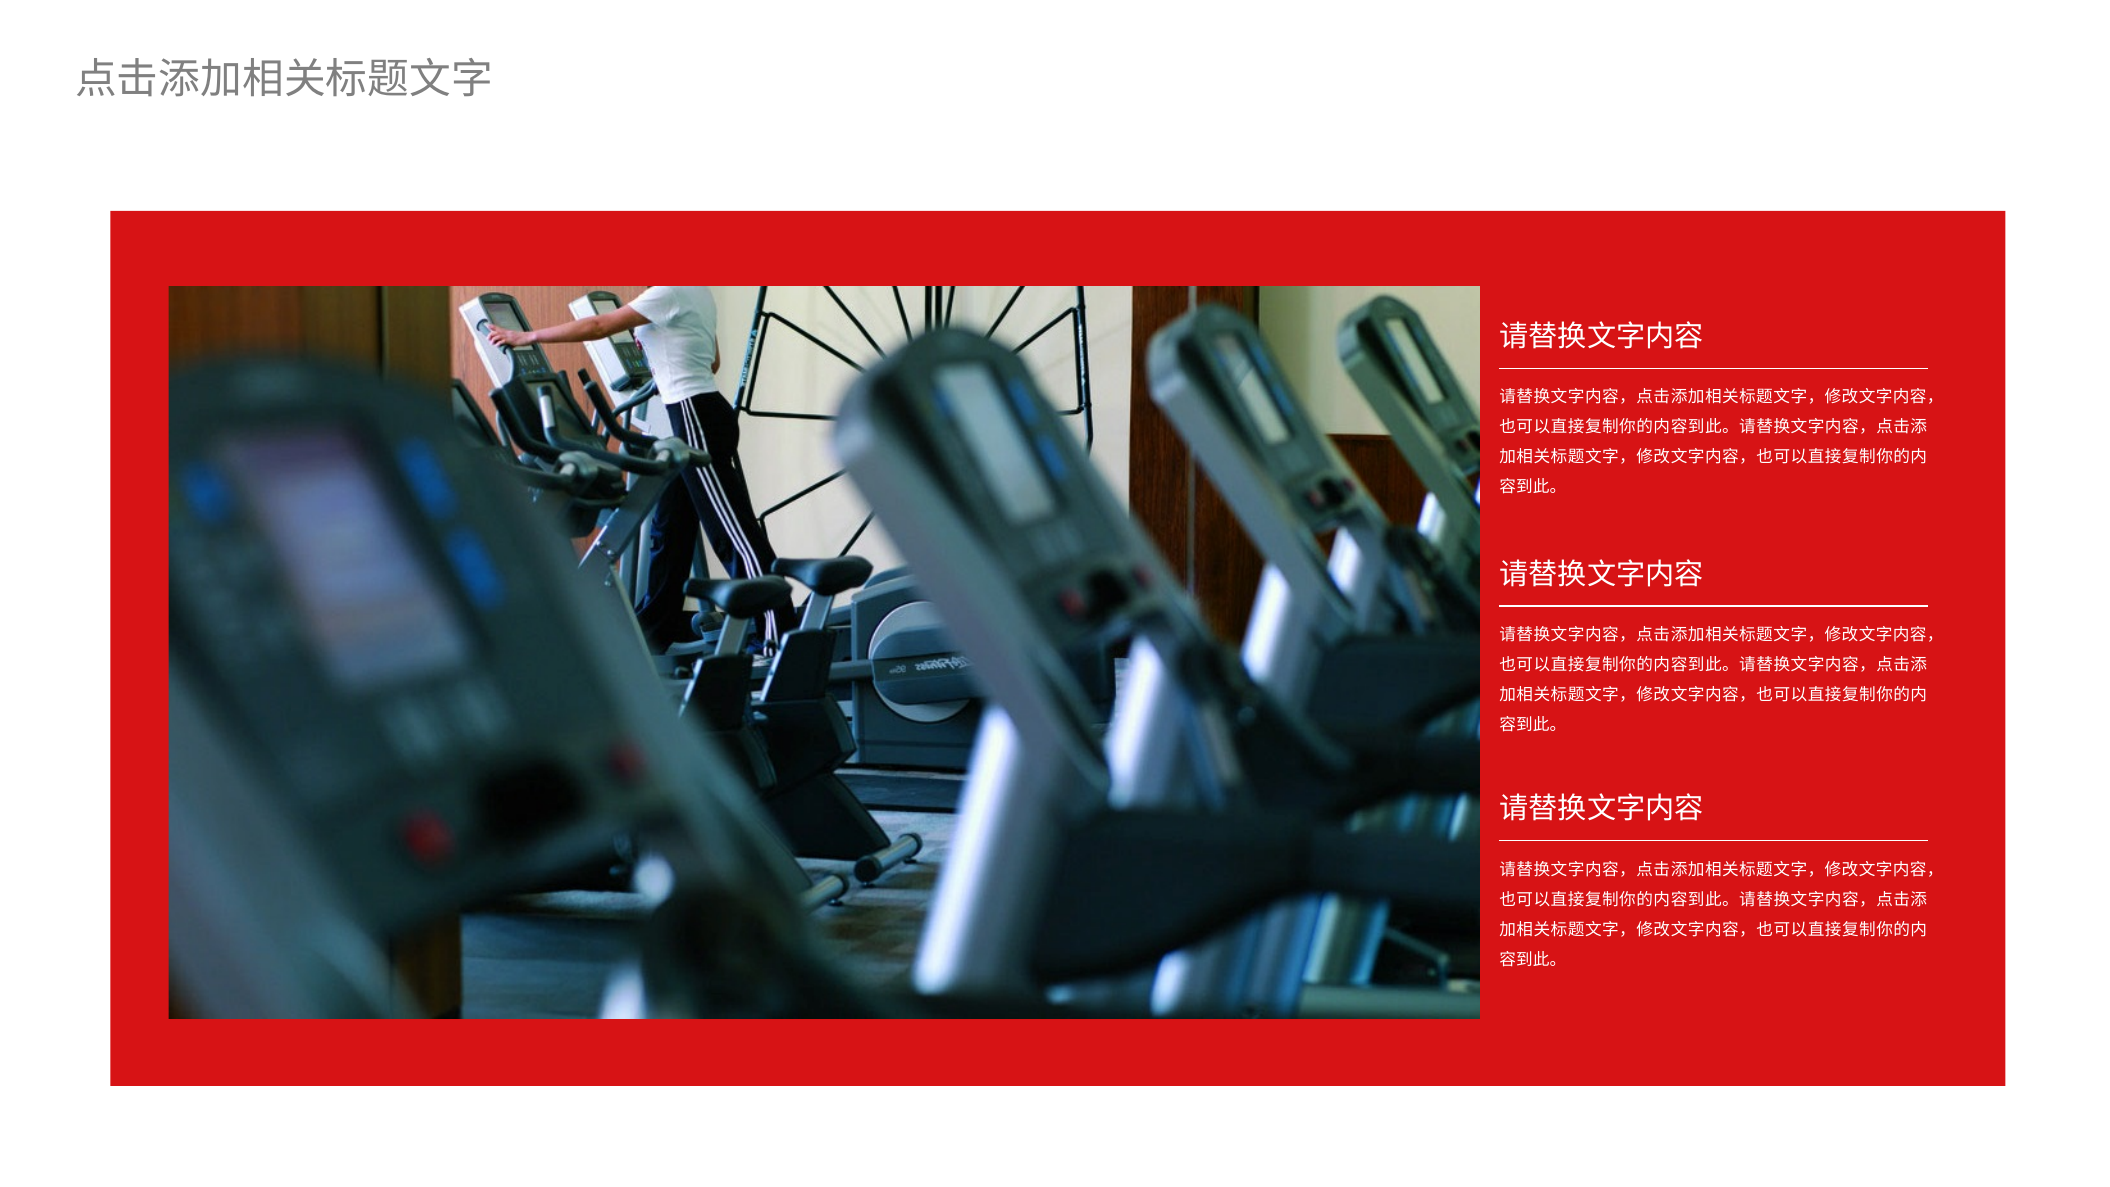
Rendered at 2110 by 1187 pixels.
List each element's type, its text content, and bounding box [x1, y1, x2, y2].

text_box [168, 285, 1481, 1019]
text_box 请替换文字内容，点击添加相关标题文字，修改文字内容，也可以直接复制你的内容到此。请替换文字内容，点击添加相关标题文字，修改文字内容，也可以直接复制你的内容到此。 [1483, 368, 1944, 527]
text_box 请替换文字内容 [1483, 547, 1842, 605]
text_box 请替换文字内容 [1483, 781, 1842, 840]
text_box 点击添加相关标题文字 [59, 44, 563, 107]
text_box 请替换文字内容 [1483, 309, 1842, 368]
text_box 请替换文字内容，点击添加相关标题文字，修改文字内容，也可以直接复制你的内容到此。请替换文字内容，点击添加相关标题文字，修改文字内容，也可以直接复制你的内容到此。 [1483, 605, 1944, 764]
text_box [109, 210, 2006, 1087]
text_box 请替换文字内容，点击添加相关标题文字，修改文字内容，也可以直接复制你的内容到此。请替换文字内容，点击添加相关标题文字，修改文字内容，也可以直接复制你的内容到此。 [1483, 840, 1944, 999]
